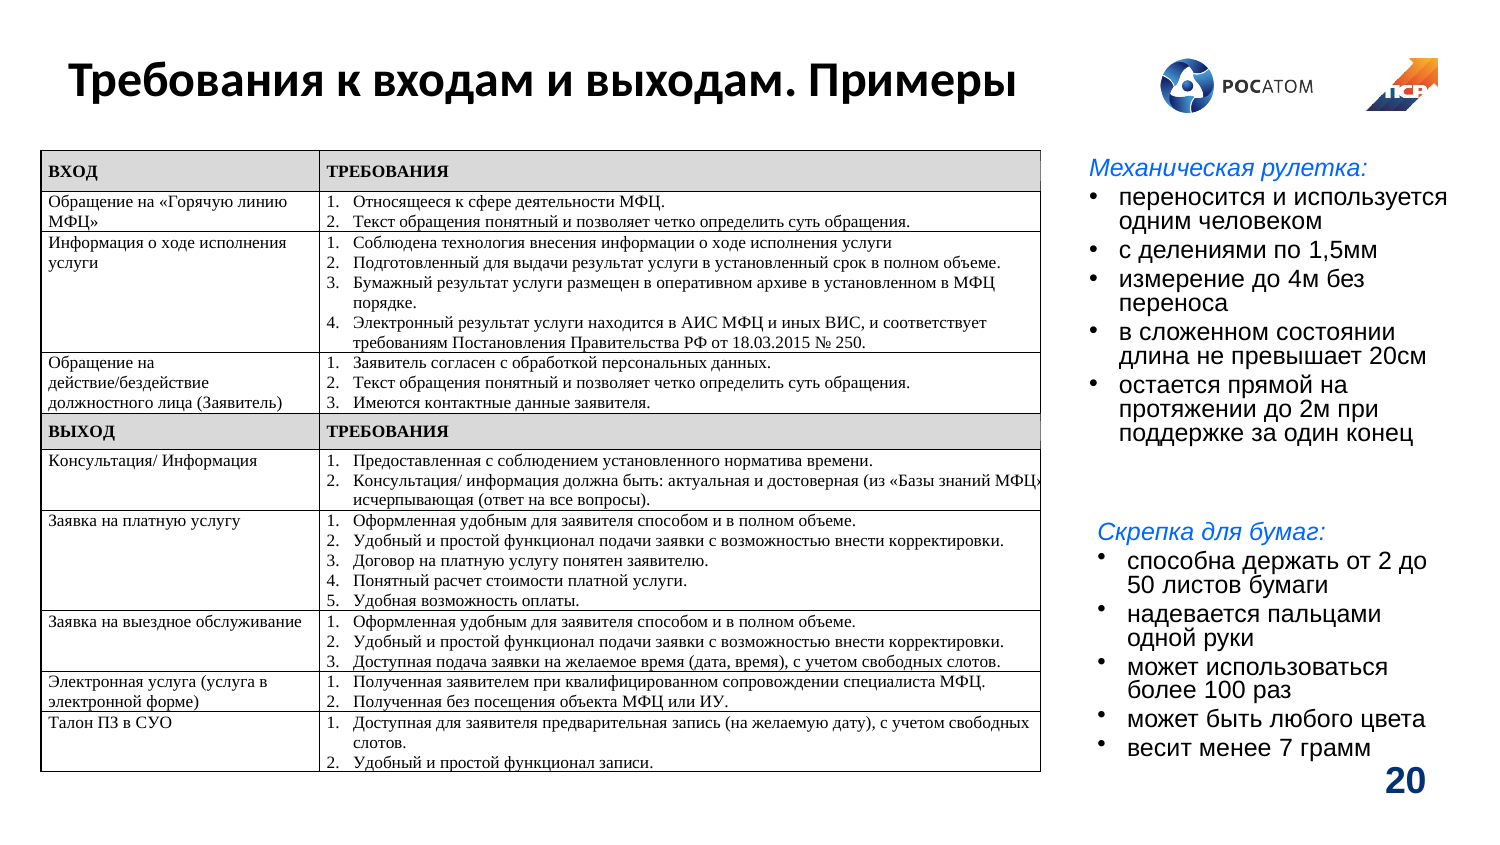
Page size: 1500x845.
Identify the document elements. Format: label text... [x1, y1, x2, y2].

title Требования к входам и выходам. Примеры [53, 46, 1306, 127]
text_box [40, 150, 1041, 772]
text_box Скрепка для бумаг: способна держать от 2 до 50 листов бумаги надевается пальцами одной руки может использоваться более 100 раз может быть любого цвета весит менее 7 грамм [1082, 513, 1467, 799]
text_box Механическая рулетка: переносится и используется одним человеком с делениями по 1,5мм измерение до 4м без переноса в сложенном состоянии длина не превышает 20см остается прямой на протяжении до 2м при поддержке за один конец [1074, 150, 1475, 469]
picture [1365, 58, 1438, 113]
picture [1306, 58, 1313, 113]
